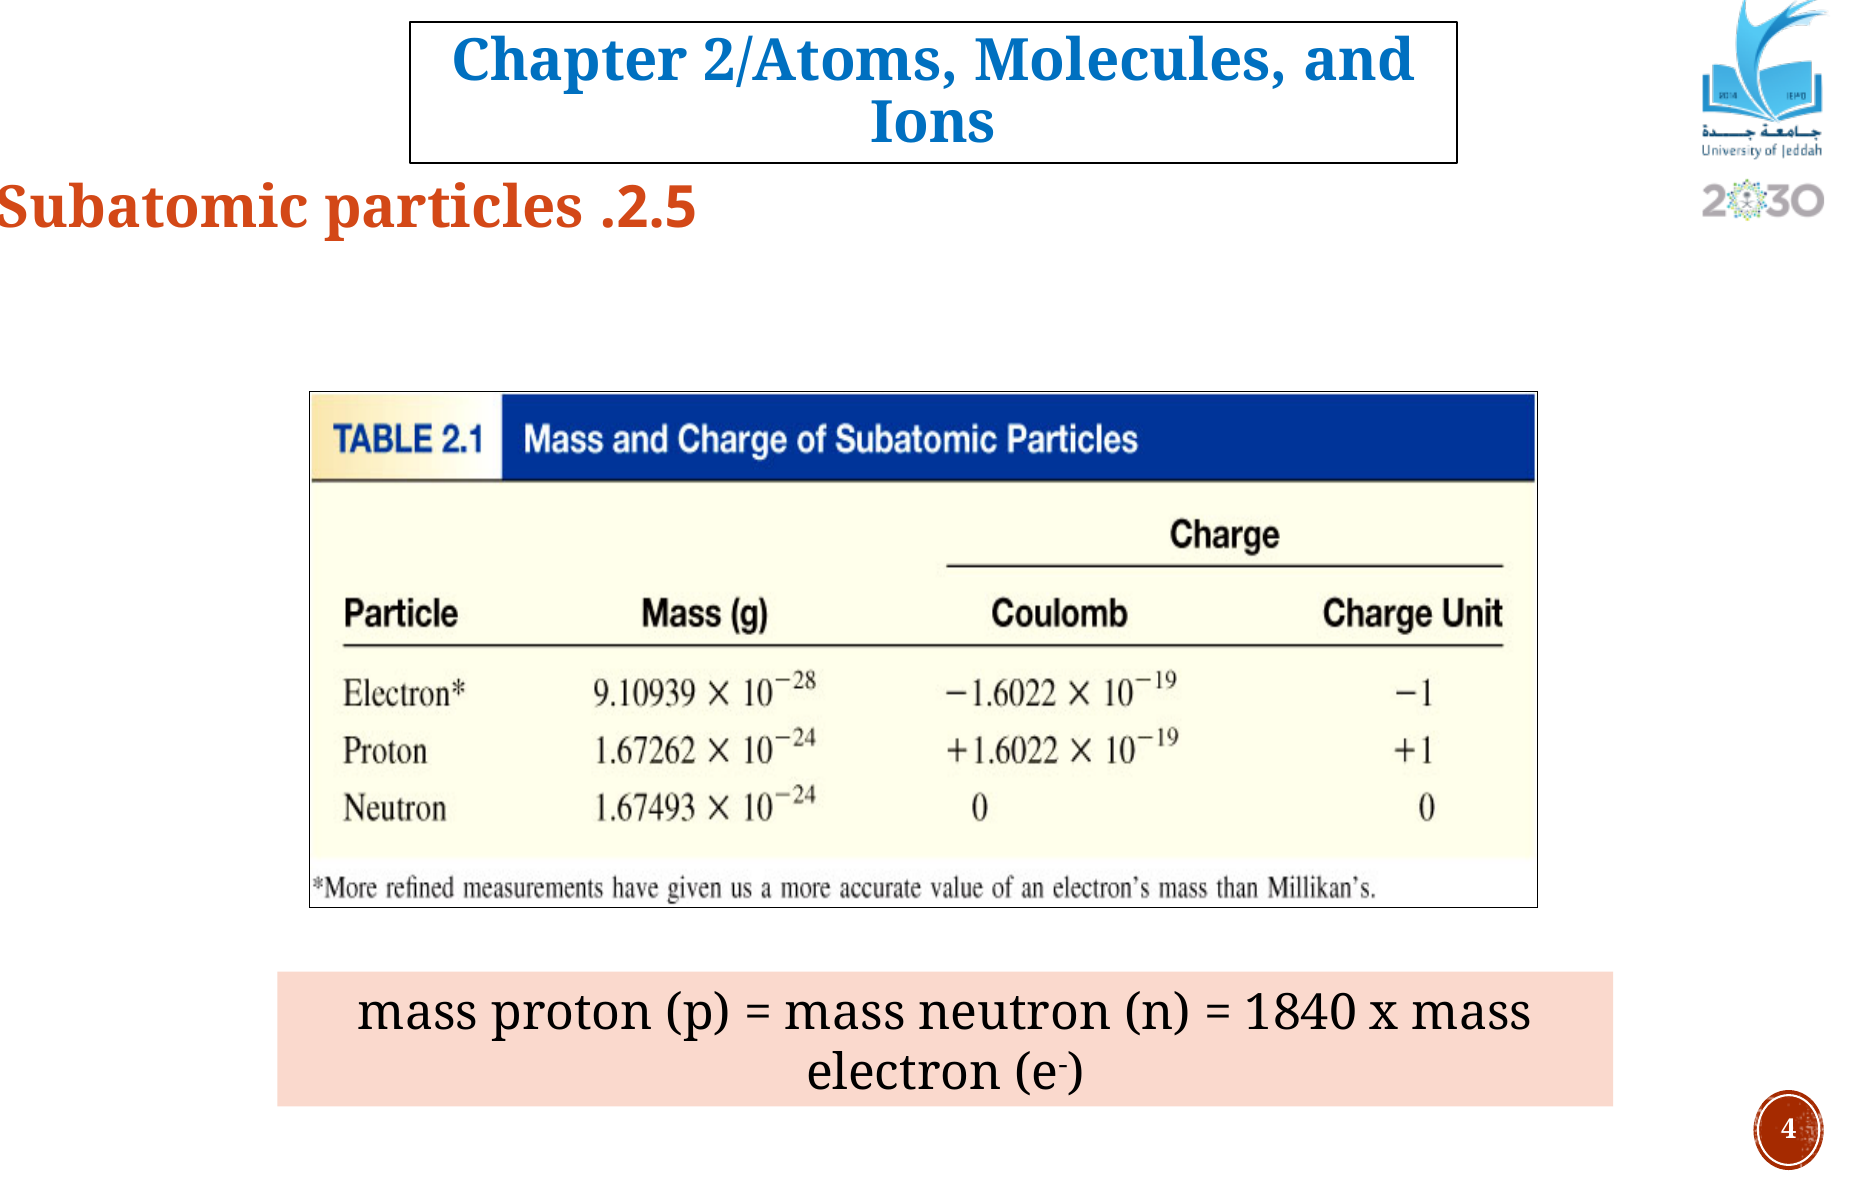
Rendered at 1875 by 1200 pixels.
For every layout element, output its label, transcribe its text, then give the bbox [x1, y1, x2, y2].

picture [1681, 0, 1846, 227]
picture [309, 392, 1537, 908]
text_box 2.5. Subatomic particles [0, 160, 713, 247]
slide_number 4 [1739, 1097, 1838, 1162]
text_box mass proton (p) = mass neutron (n) = 1840 x mass electron (e-) [277, 971, 1614, 1107]
text_box Chapter 2/Atoms, Molecules, and Ions [409, 21, 1458, 164]
